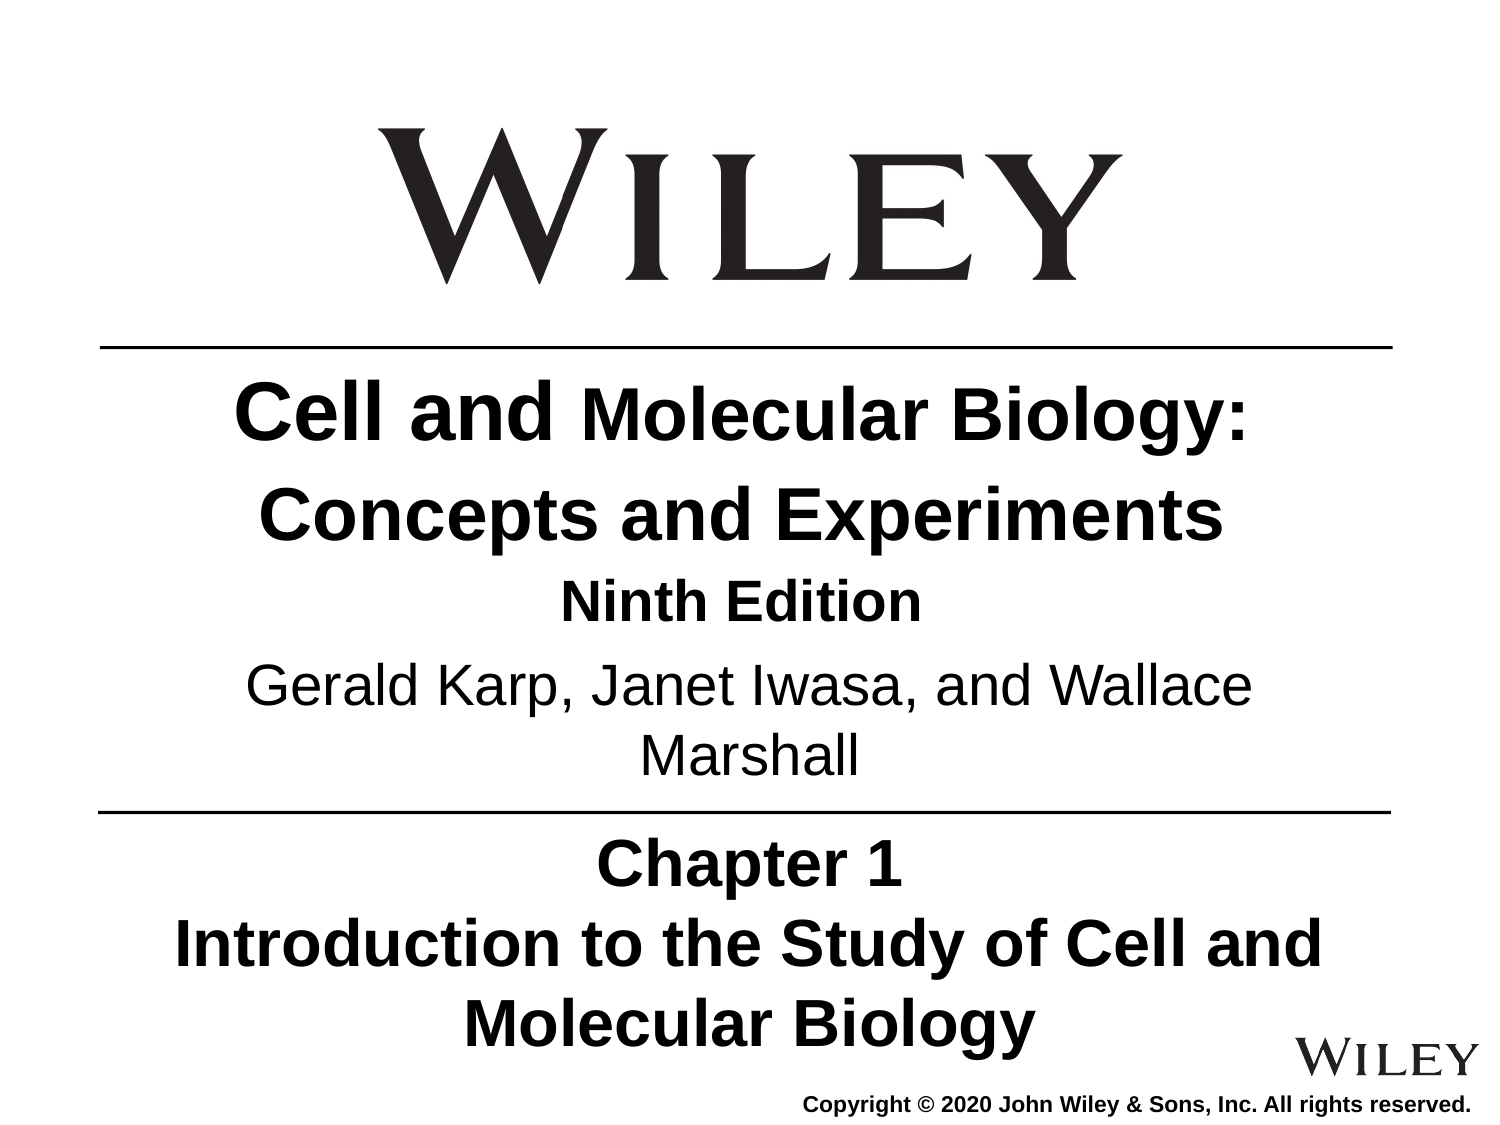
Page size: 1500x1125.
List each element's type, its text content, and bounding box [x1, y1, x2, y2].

text_box Gerald Karp, Janet Iwasa, and Wallace Marshall [220, 639, 1280, 795]
footer Copyright © 2020 John Wiley & Sons, Inc. All rights reserved. [512, 1065, 1488, 1125]
picture [1292, 1035, 1480, 1065]
picture [376, 124, 1124, 287]
text_box Chapter 1 Introduction to the Study of Cell and Molecular Biology [81, 812, 1419, 1062]
text_box Cell and Molecular Biology: Concepts and Experiments Ninth Edition [85, 339, 1399, 640]
